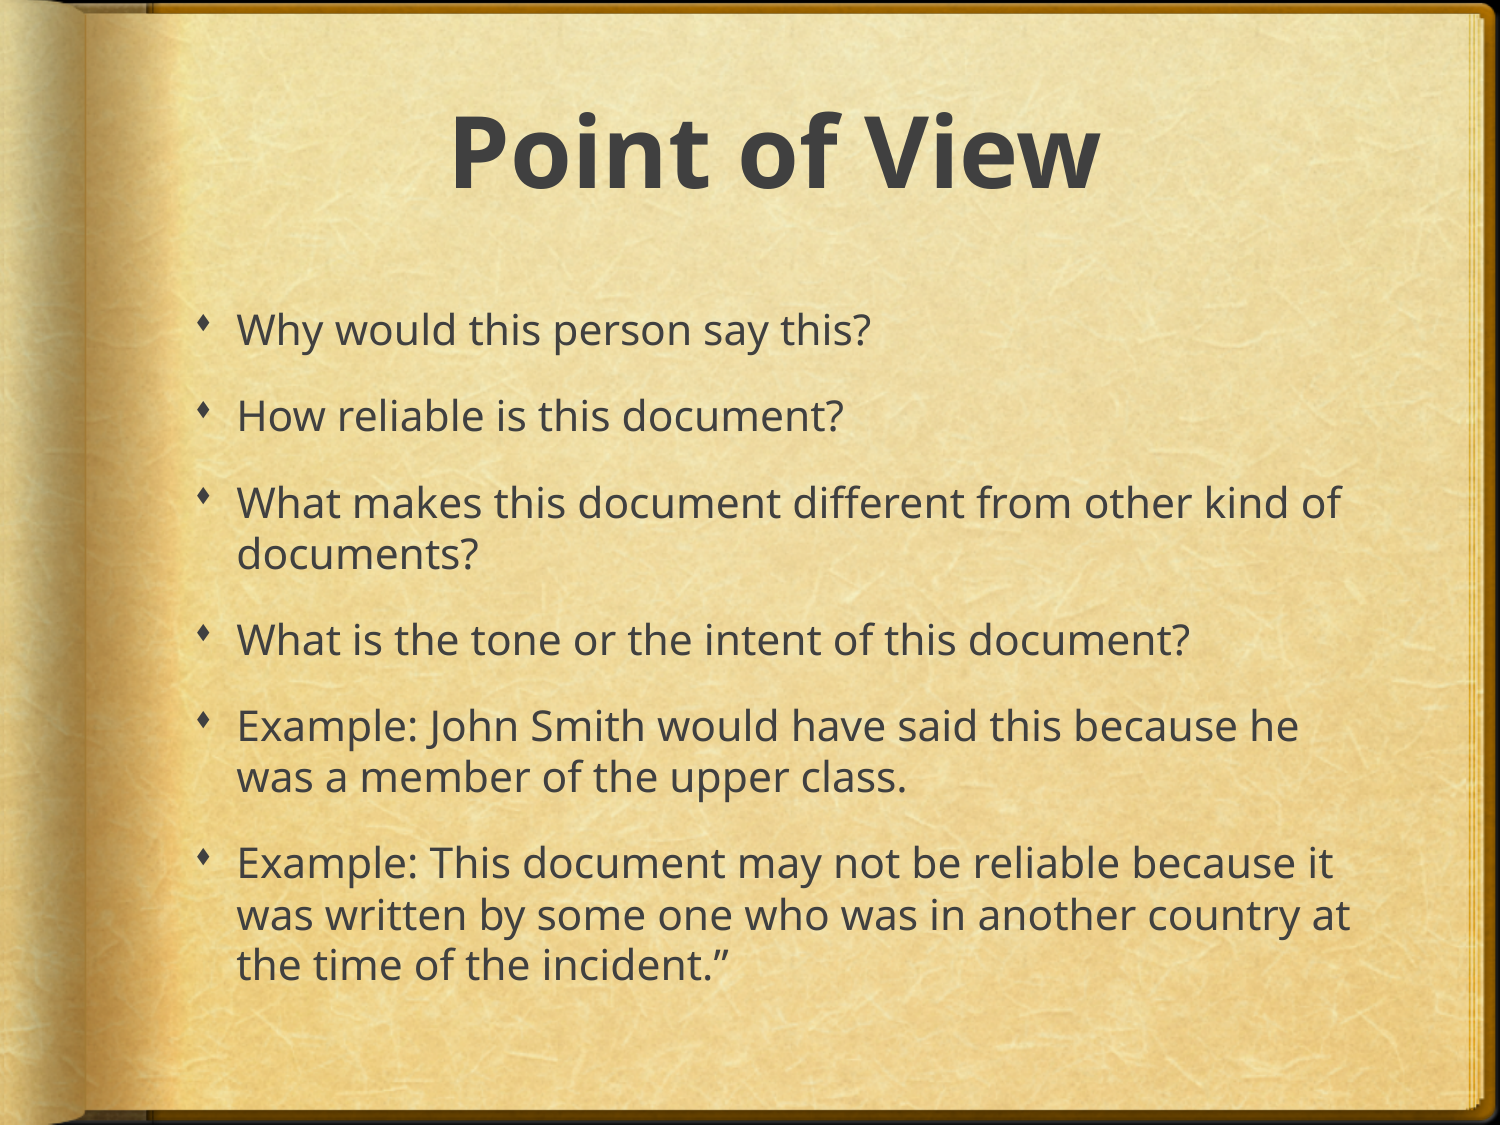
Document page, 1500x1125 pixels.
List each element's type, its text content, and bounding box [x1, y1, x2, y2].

list Why would this person say this? How reliable is this document? What makes this document different from other kind of documents? What is the tone or the intent of this document? Example: John Smith would have said this because he was a member of the upper class. Example: This document may not be reliable because it was written by some one who was in another country at the time of the incident.” [178, 295, 1372, 1005]
picture [0, 0, 1500, 1125]
title Point of View [178, 45, 1372, 265]
